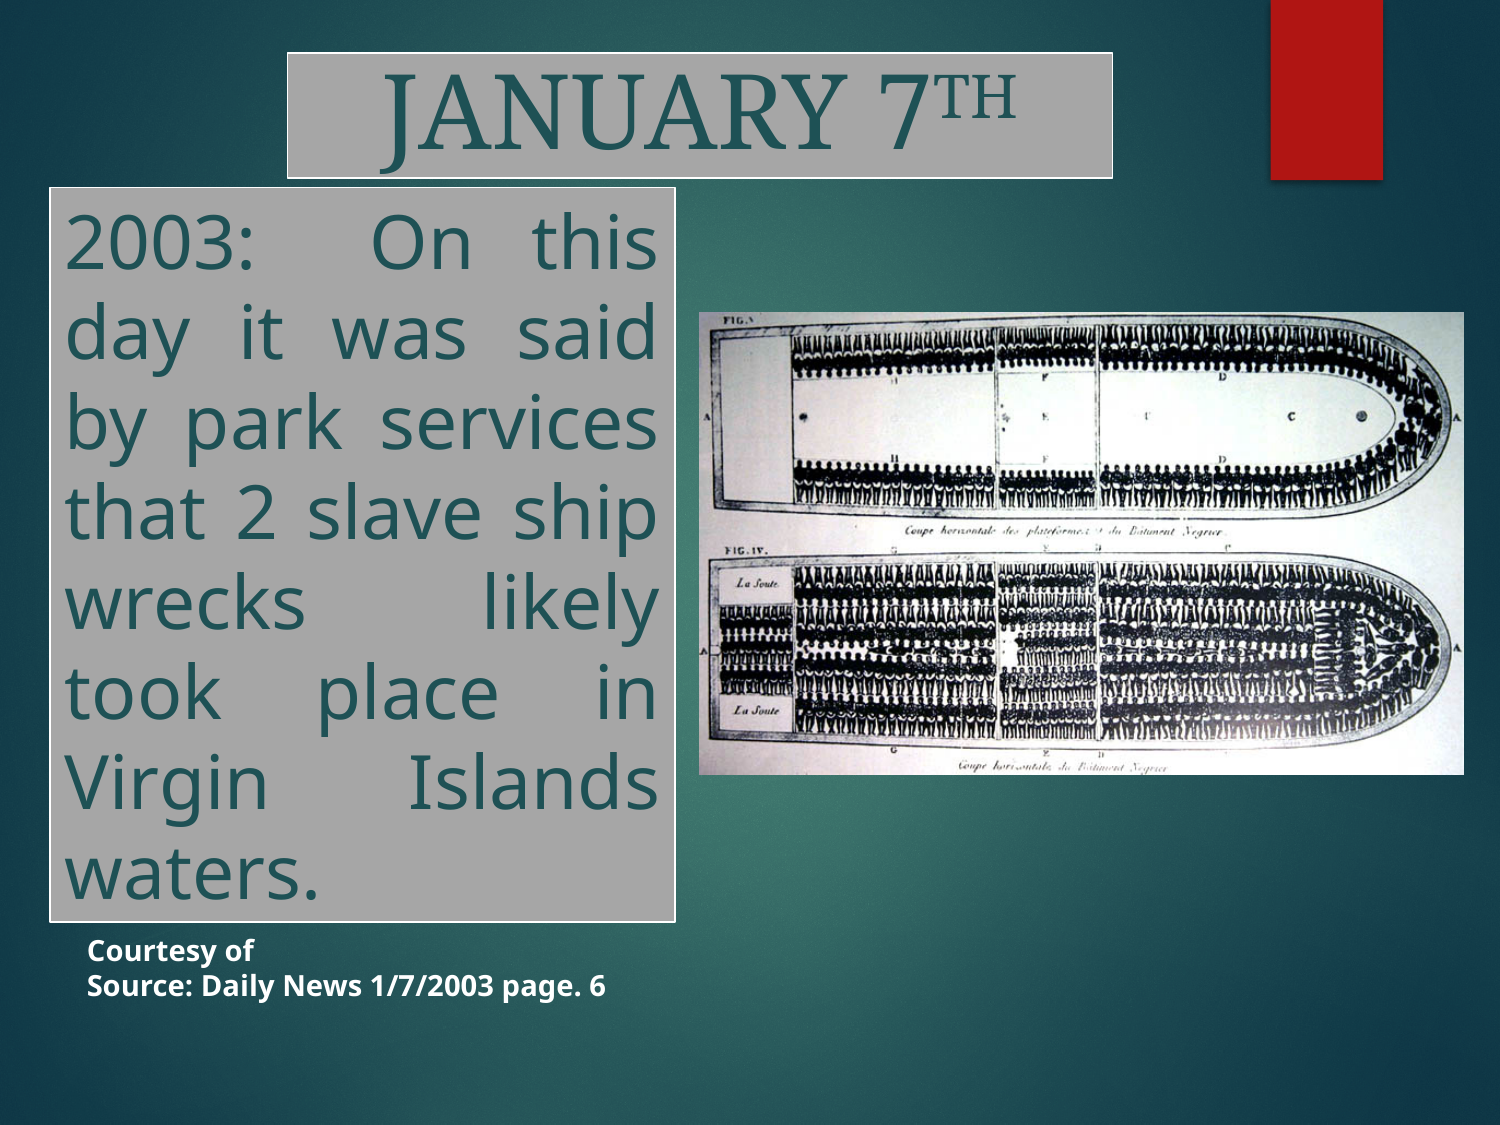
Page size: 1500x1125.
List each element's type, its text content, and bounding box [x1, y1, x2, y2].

title JANUARY 7TH [287, 52, 1113, 179]
text_box Courtesy of Source: Daily News 1/7/2003 page. 6 [72, 924, 1235, 1010]
picture [699, 312, 1464, 776]
text_box 2003: On this day it was said by park services that 2 slave ship wrecks likely took place in Virgin Islands waters. [49, 187, 676, 923]
